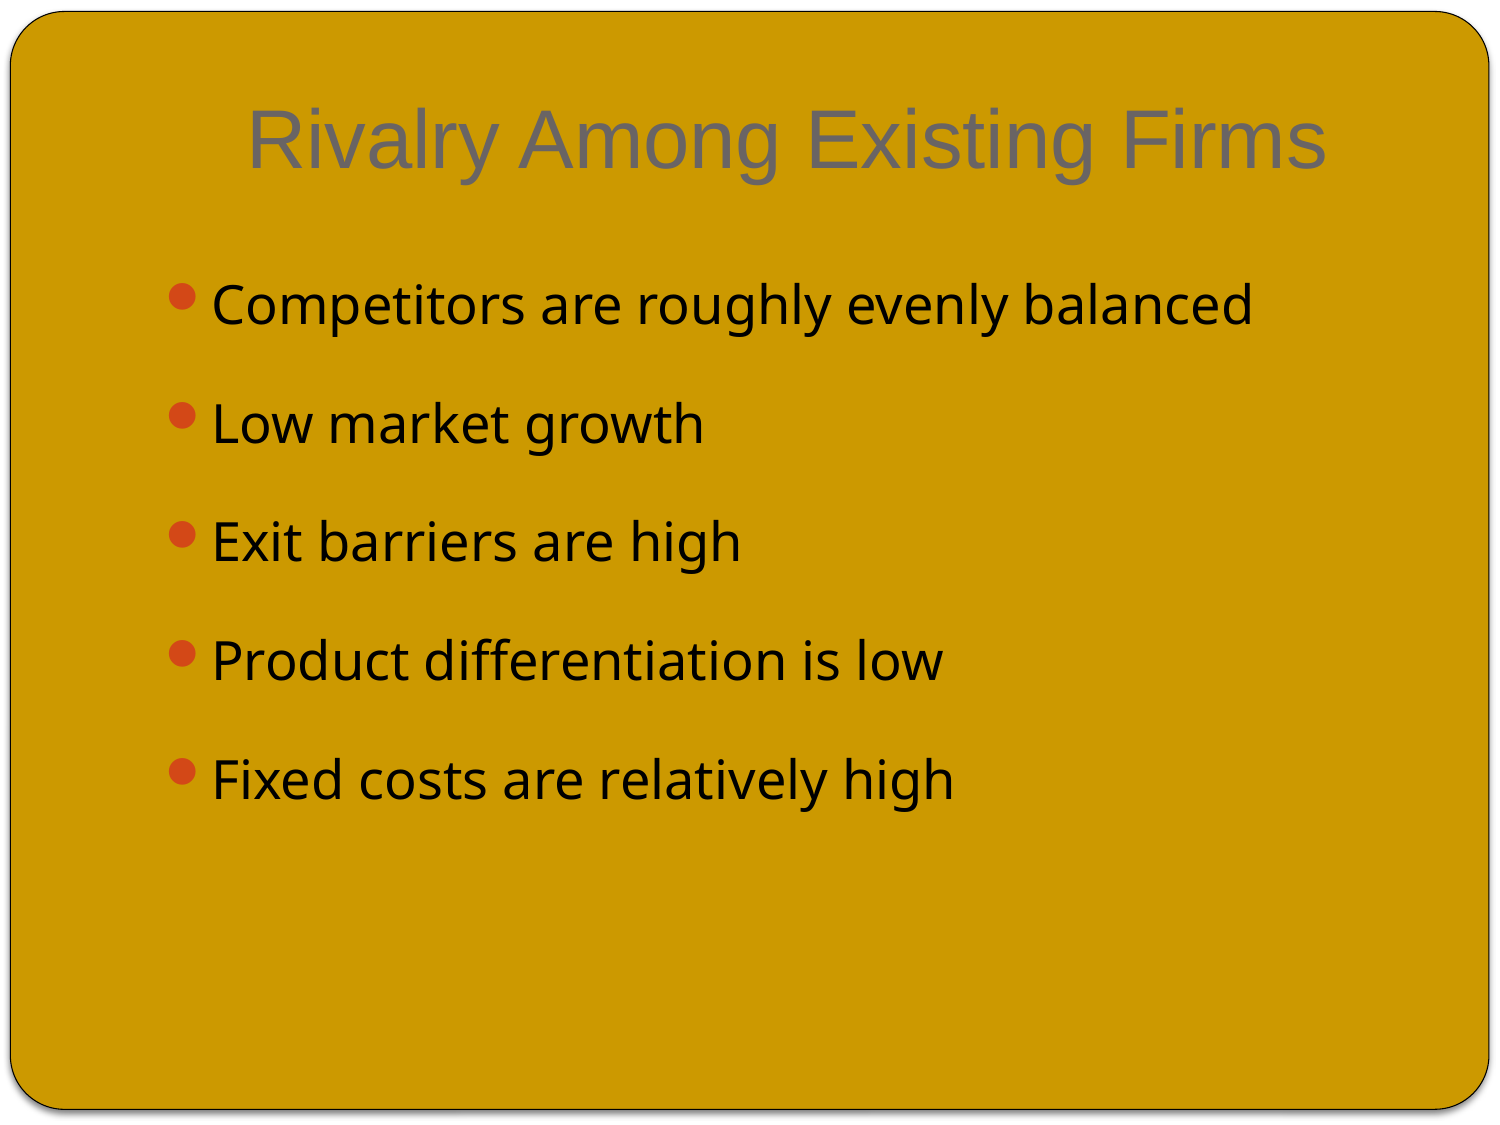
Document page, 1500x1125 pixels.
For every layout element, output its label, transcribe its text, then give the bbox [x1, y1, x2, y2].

list Competitors are roughly evenly balanced Low market growth Exit barriers are high Product differentiation is low Fixed costs are relatively high [149, 262, 1426, 1013]
title Rivalry Among Existing Firms [149, 44, 1426, 201]
